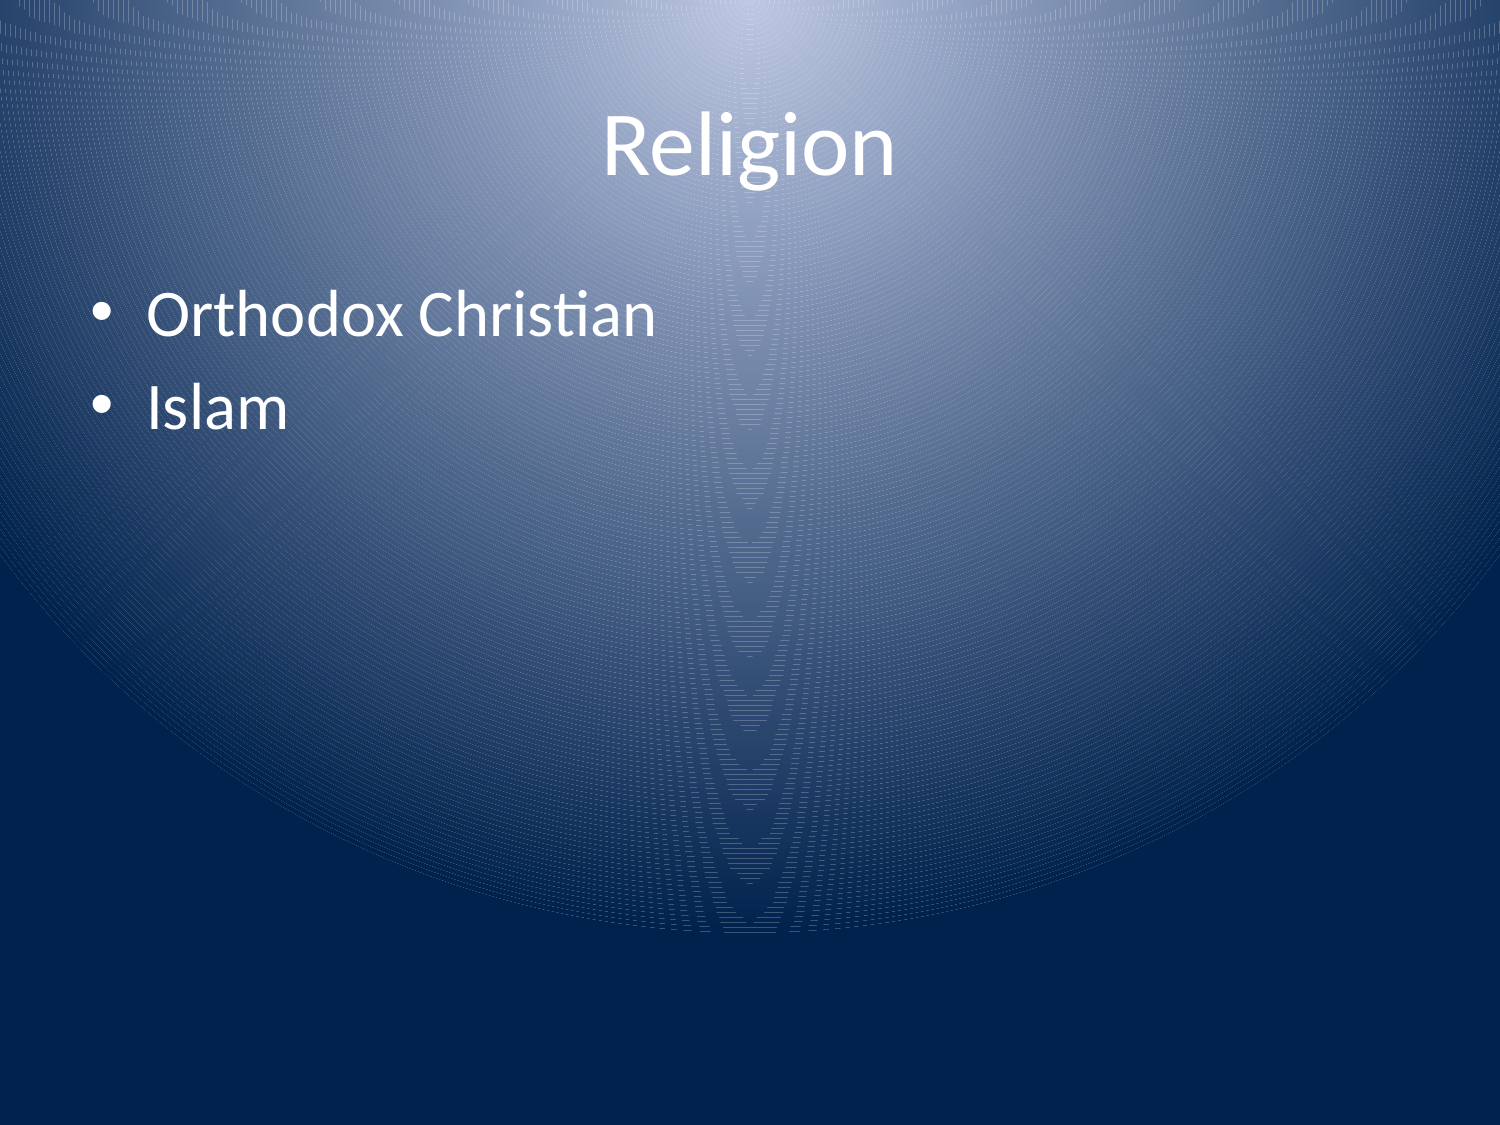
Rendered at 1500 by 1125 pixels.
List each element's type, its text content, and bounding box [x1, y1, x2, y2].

title Religion [75, 45, 1425, 233]
list Orthodox Christian Islam [75, 262, 1425, 1005]
